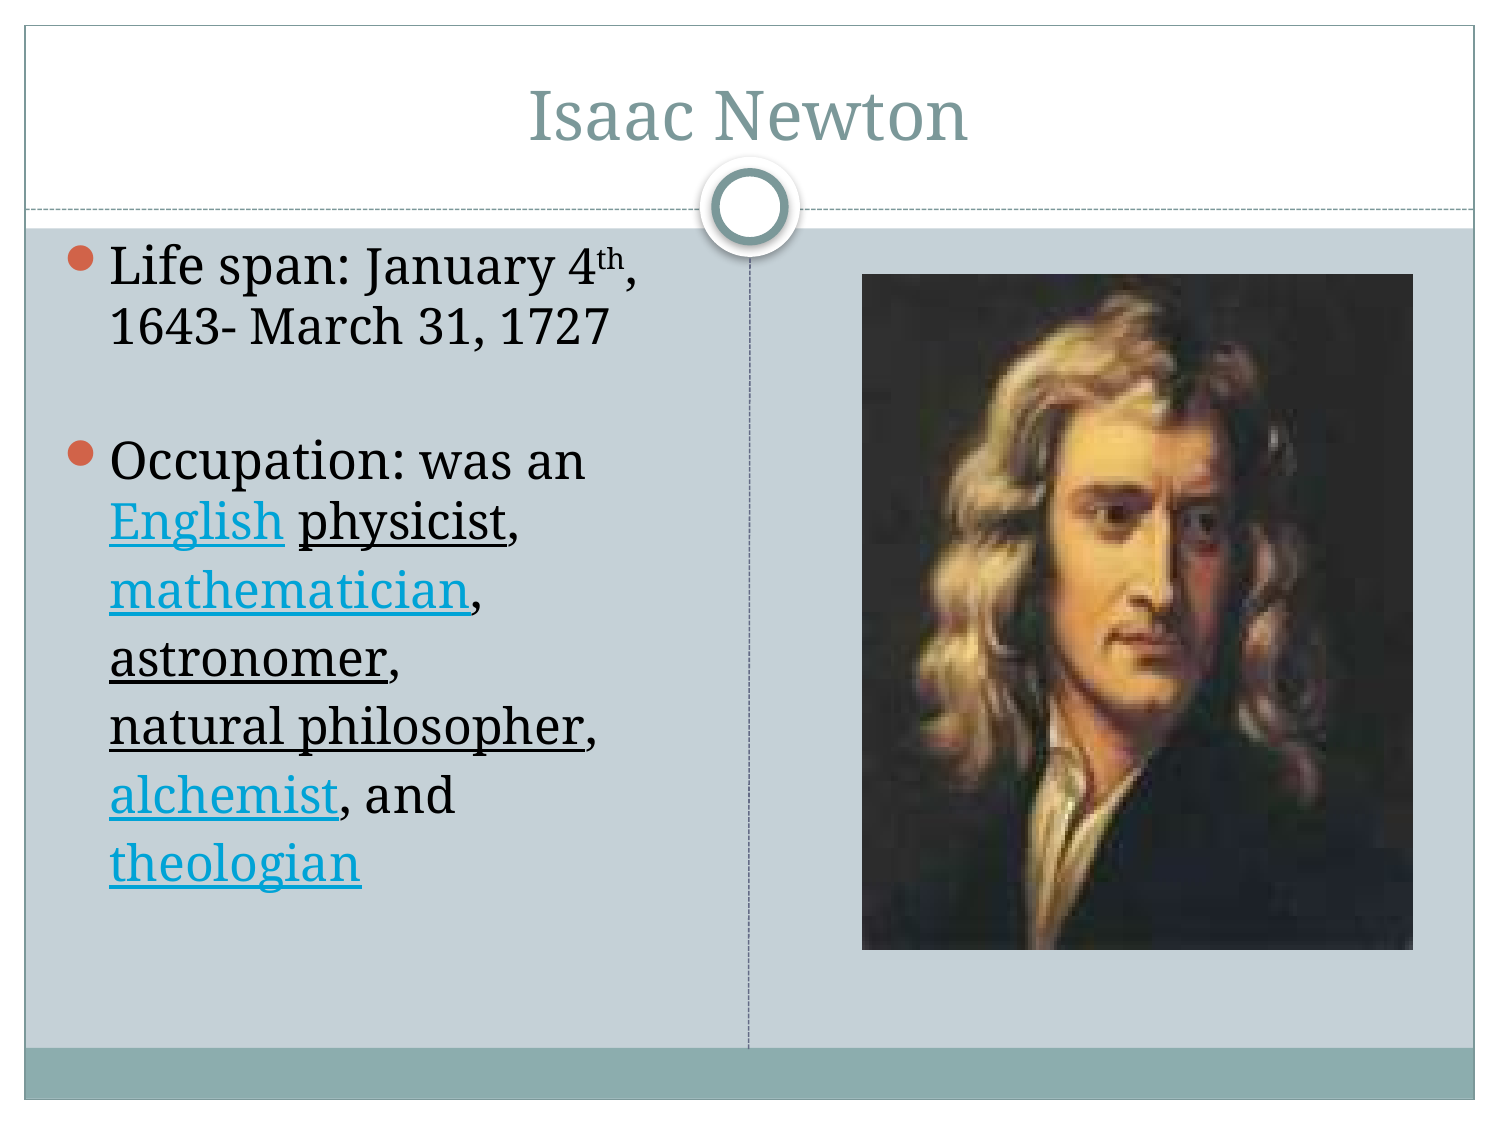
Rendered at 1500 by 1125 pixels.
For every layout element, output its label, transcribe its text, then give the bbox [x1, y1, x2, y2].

list Life span: January 4th, 1643- March 31, 1727 Occupation: was an English physicist, mathematician, astronomer, natural philosopher, alchemist, and theologian [49, 224, 712, 993]
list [862, 274, 1413, 951]
title Isaac Newton [49, 37, 1450, 162]
